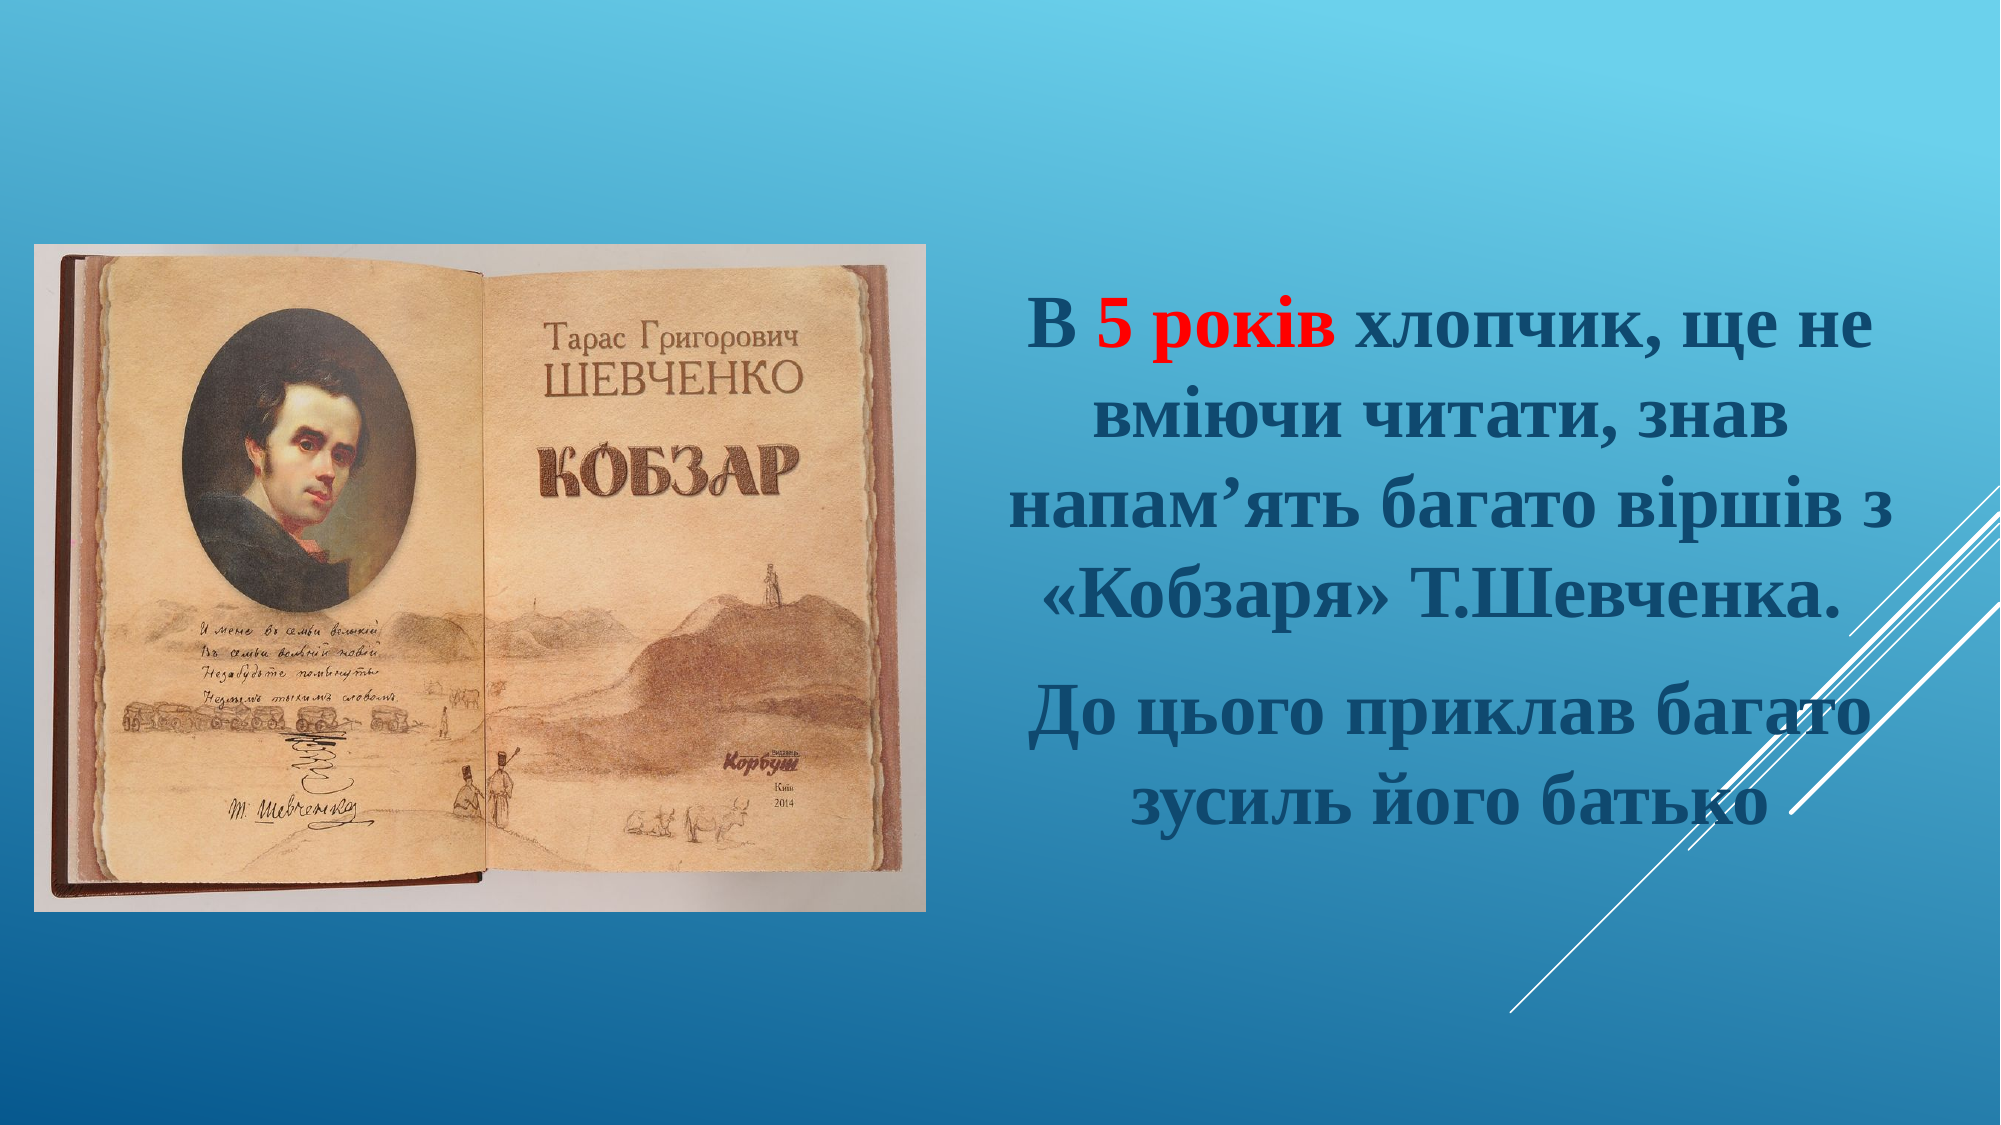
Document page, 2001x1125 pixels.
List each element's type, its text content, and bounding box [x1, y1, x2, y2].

picture [33, 244, 926, 912]
list В 5 років хлопчик, ще не вміючи читати, знав напам’ять багато віршів з «Кобзаря» Т.Шевченка. До цього приклав багато зусиль його батько [951, 259, 1950, 853]
